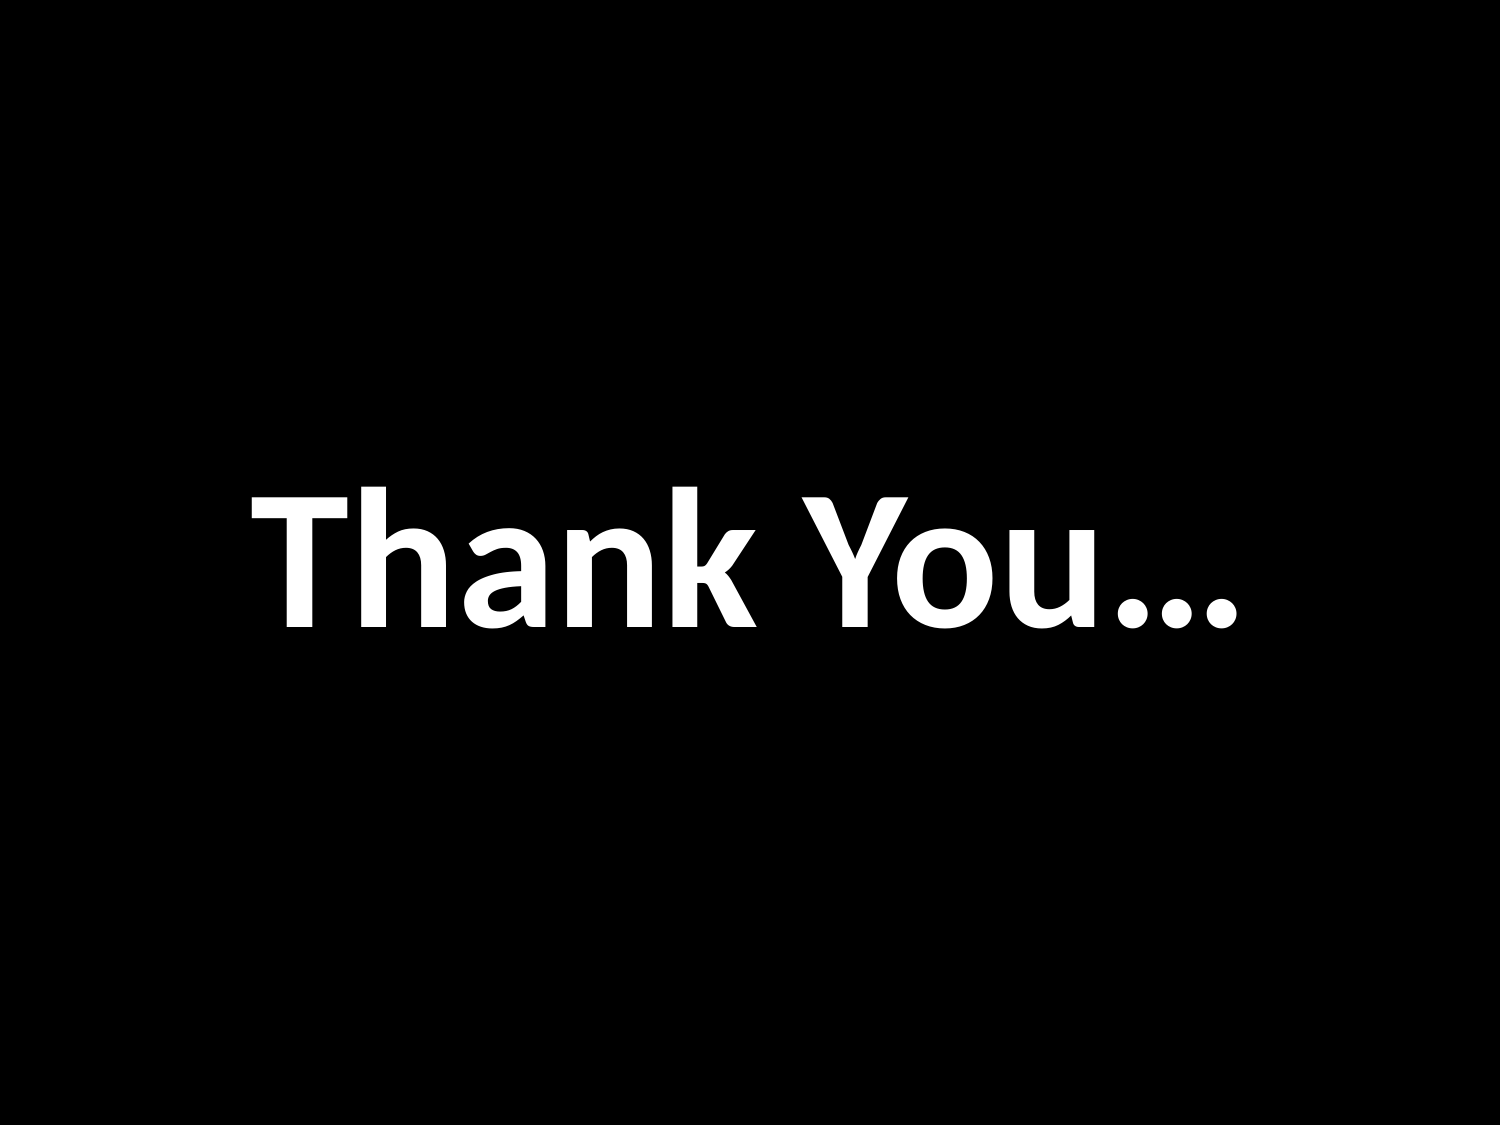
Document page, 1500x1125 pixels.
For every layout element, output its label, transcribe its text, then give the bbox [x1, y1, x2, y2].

title Thank You… [75, 45, 1425, 1050]
